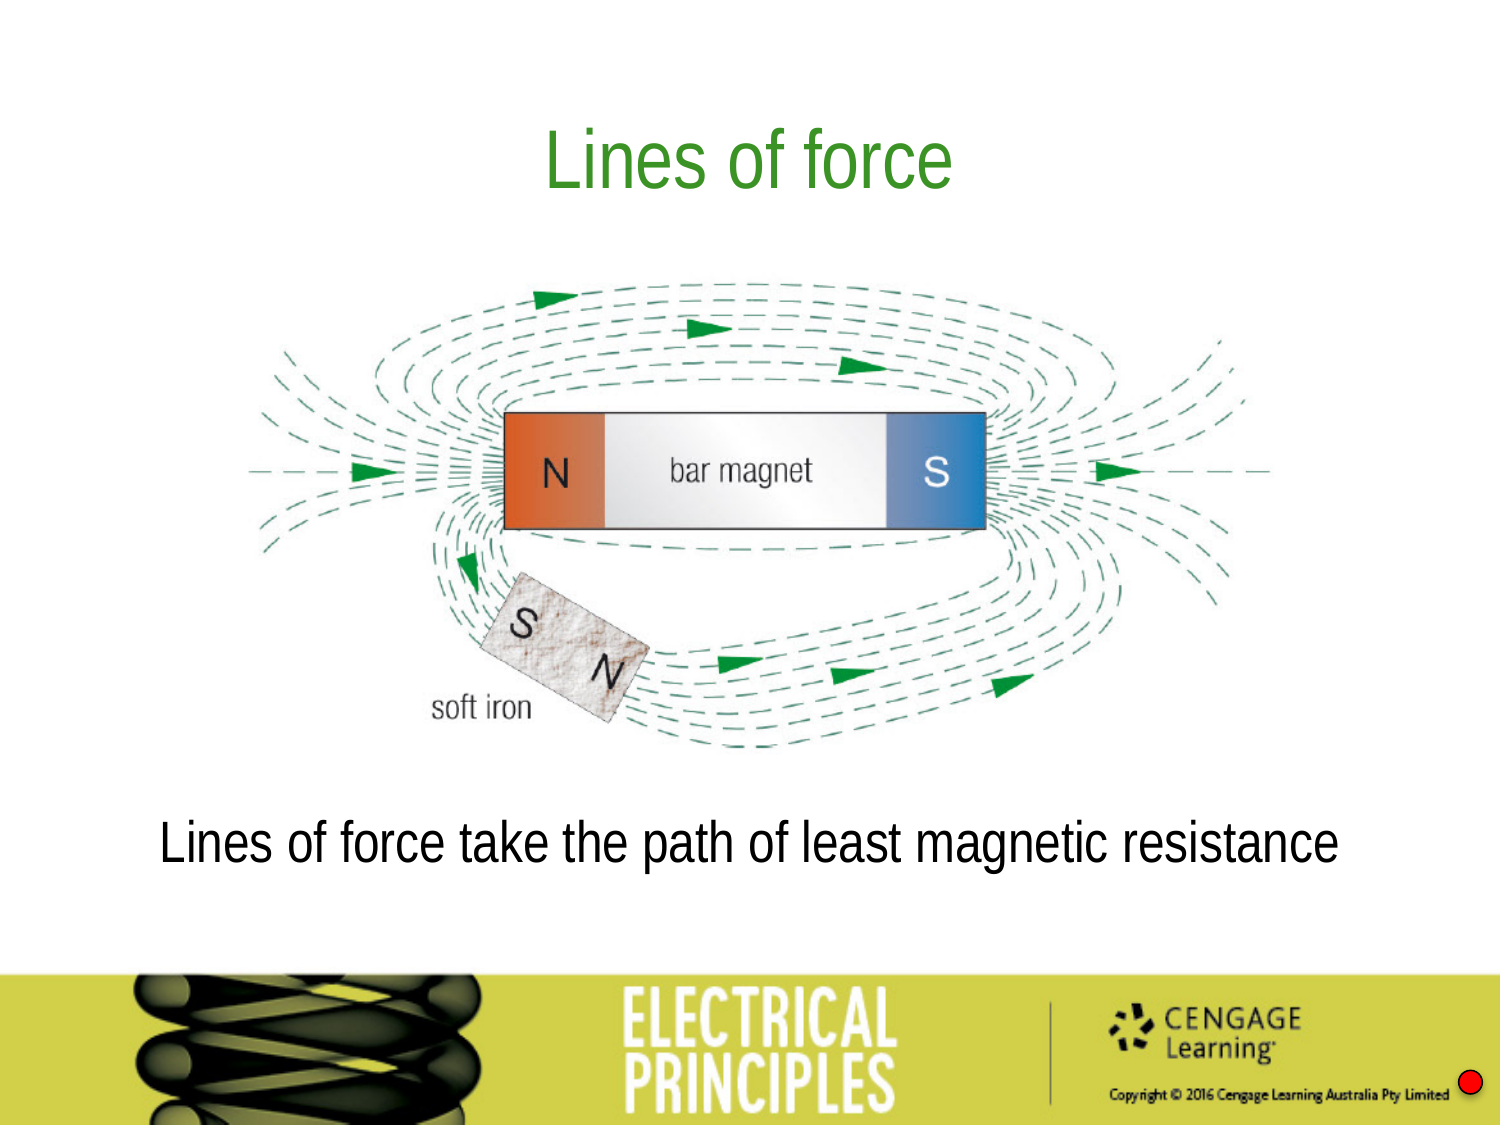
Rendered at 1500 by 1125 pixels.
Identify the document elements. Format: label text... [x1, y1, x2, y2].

text_box [1457, 1069, 1484, 1095]
title Lines of force [0, 0, 1500, 207]
picture [0, 207, 1500, 1125]
text_box Lines of force take the path of least magnetic resistance [100, 797, 1400, 882]
